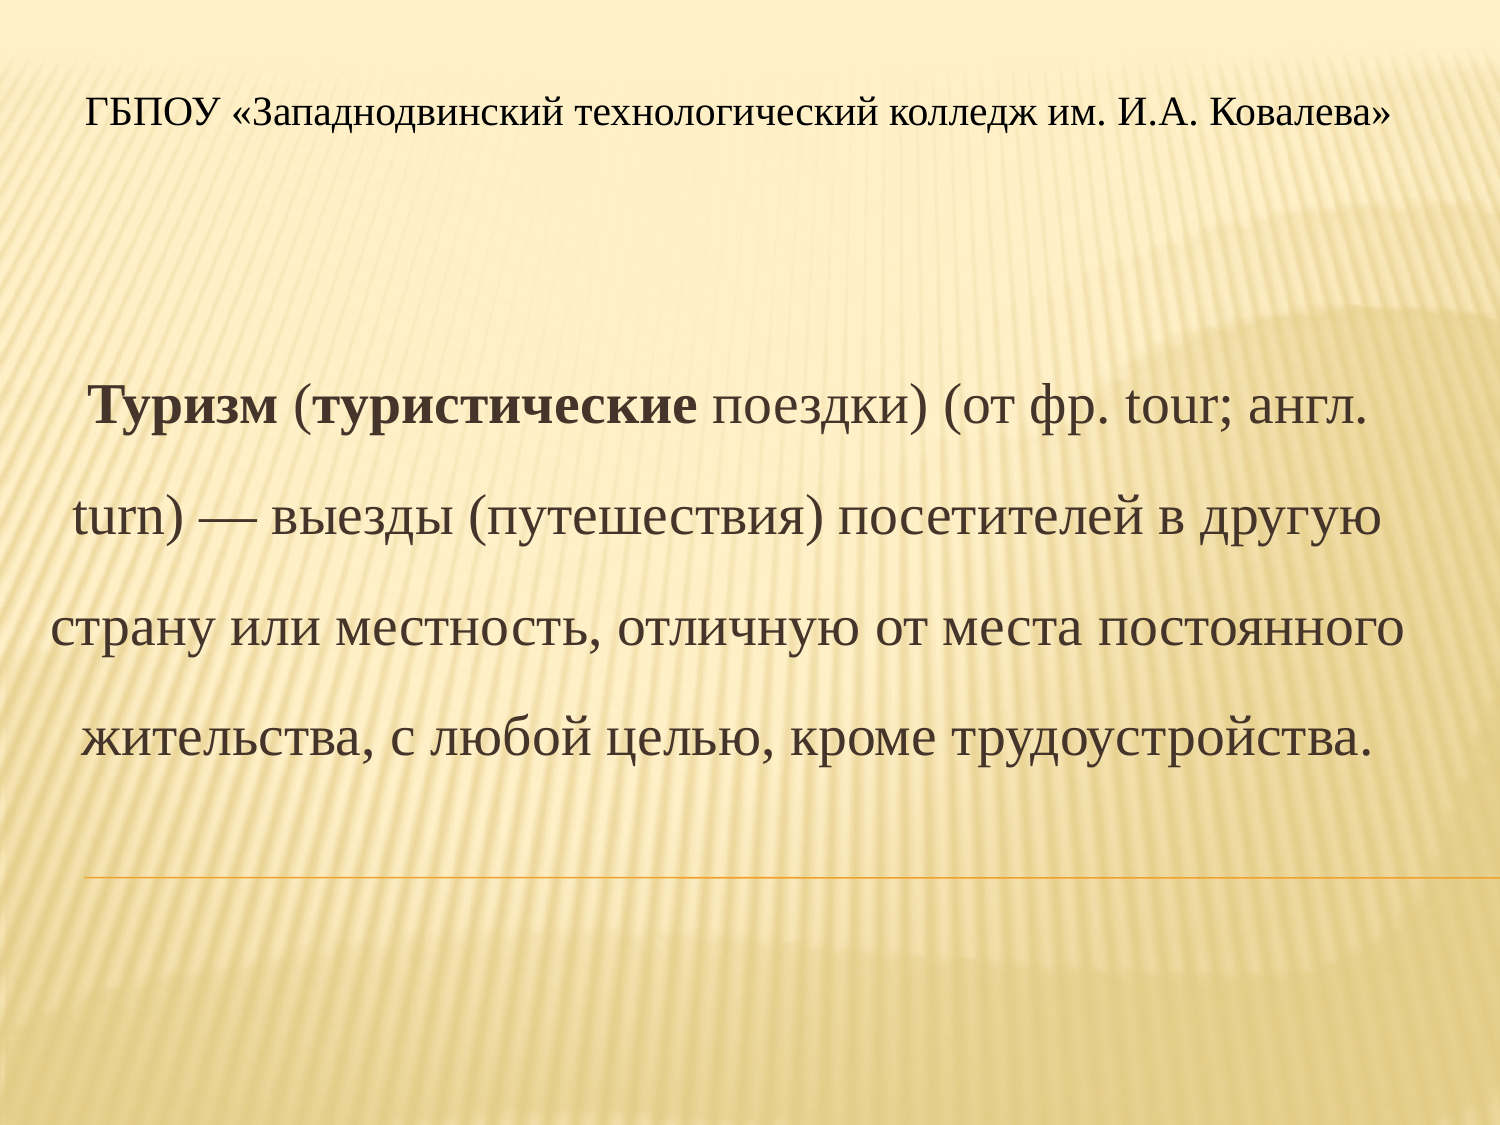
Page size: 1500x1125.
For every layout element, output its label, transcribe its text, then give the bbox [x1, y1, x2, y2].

text_box ГБПОУ «Западнодвинский технологический колледж им. И.А. Ковалева» [70, 58, 1458, 141]
subtitle Туризм (туристические поездки) (от фр. tour; англ. turn) — выезды (путешествия) посетителей в другую страну или местность, отличную от места постоянного жительства, с любой целью, кроме трудоустройства. [35, 281, 1423, 844]
